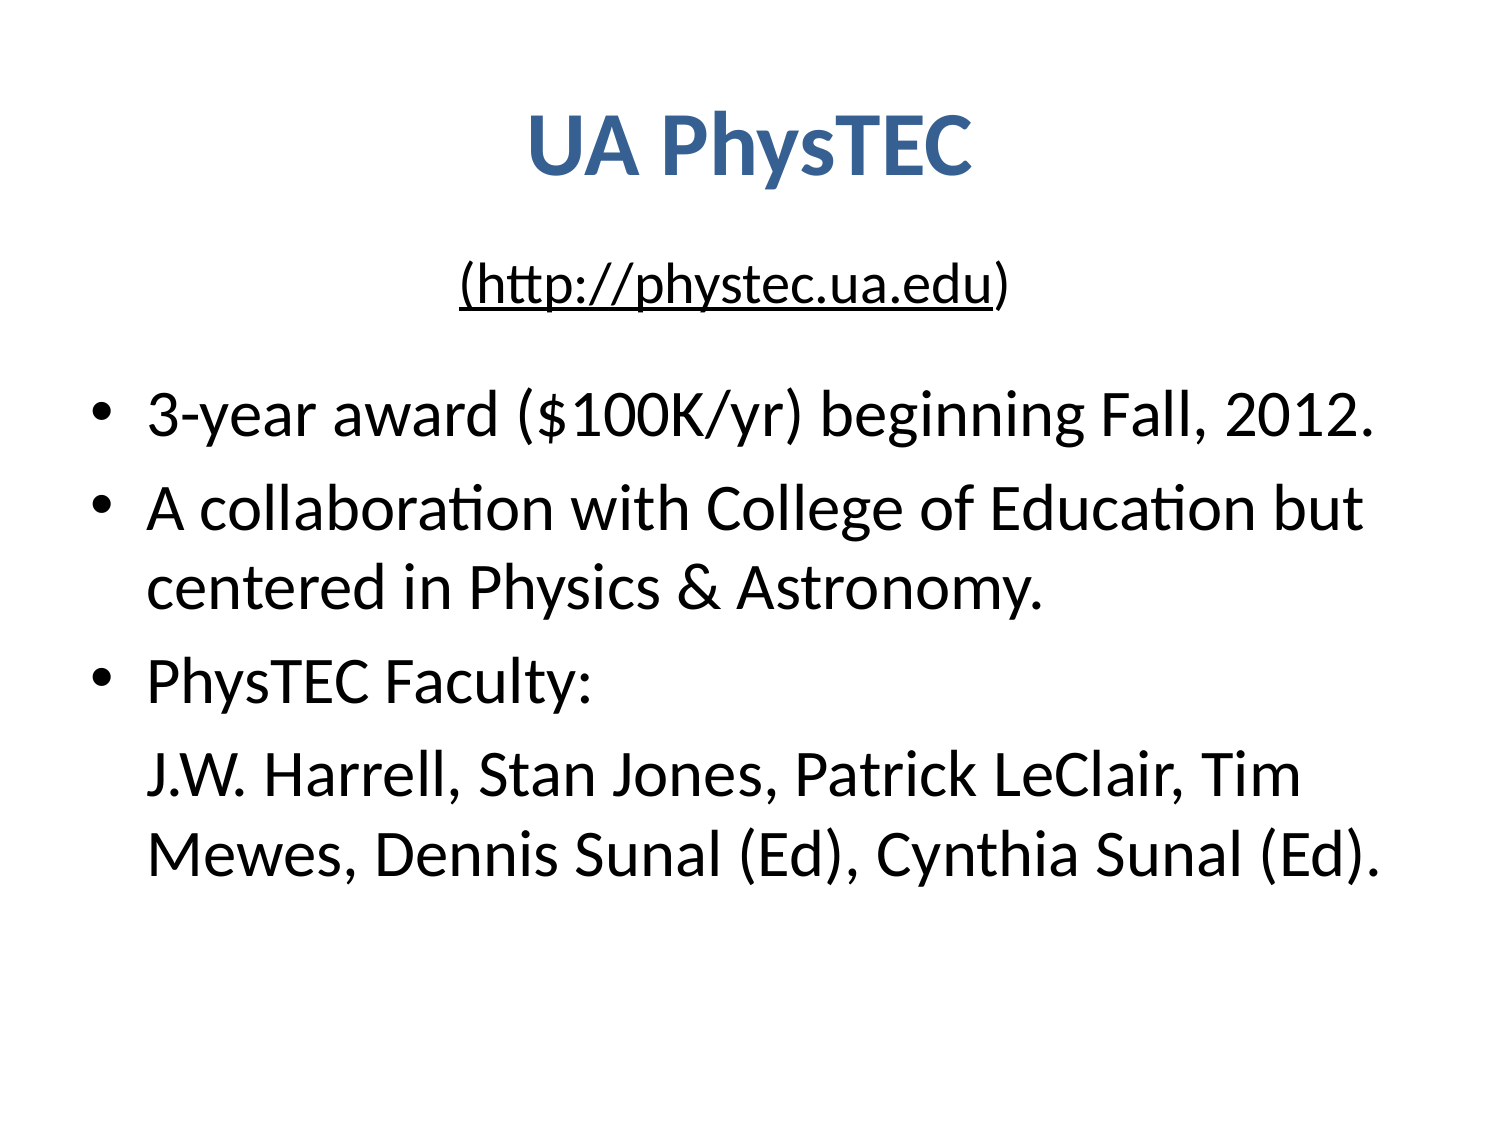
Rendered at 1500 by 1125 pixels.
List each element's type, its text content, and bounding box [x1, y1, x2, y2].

title UA PhysTEC [75, 45, 1425, 233]
list 3-year award ($100K/yr) beginning Fall, 2012. A collaboration with College of Education but centered in Physics & Astronomy. PhysTEC Faculty: J.W. Harrell, Stan Jones, Patrick LeClair, Tim Mewes, Dennis Sunal (Ed), Cynthia Sunal (Ed). [75, 362, 1425, 1105]
text_box (http://phystec.ua.edu) [422, 237, 1048, 323]
